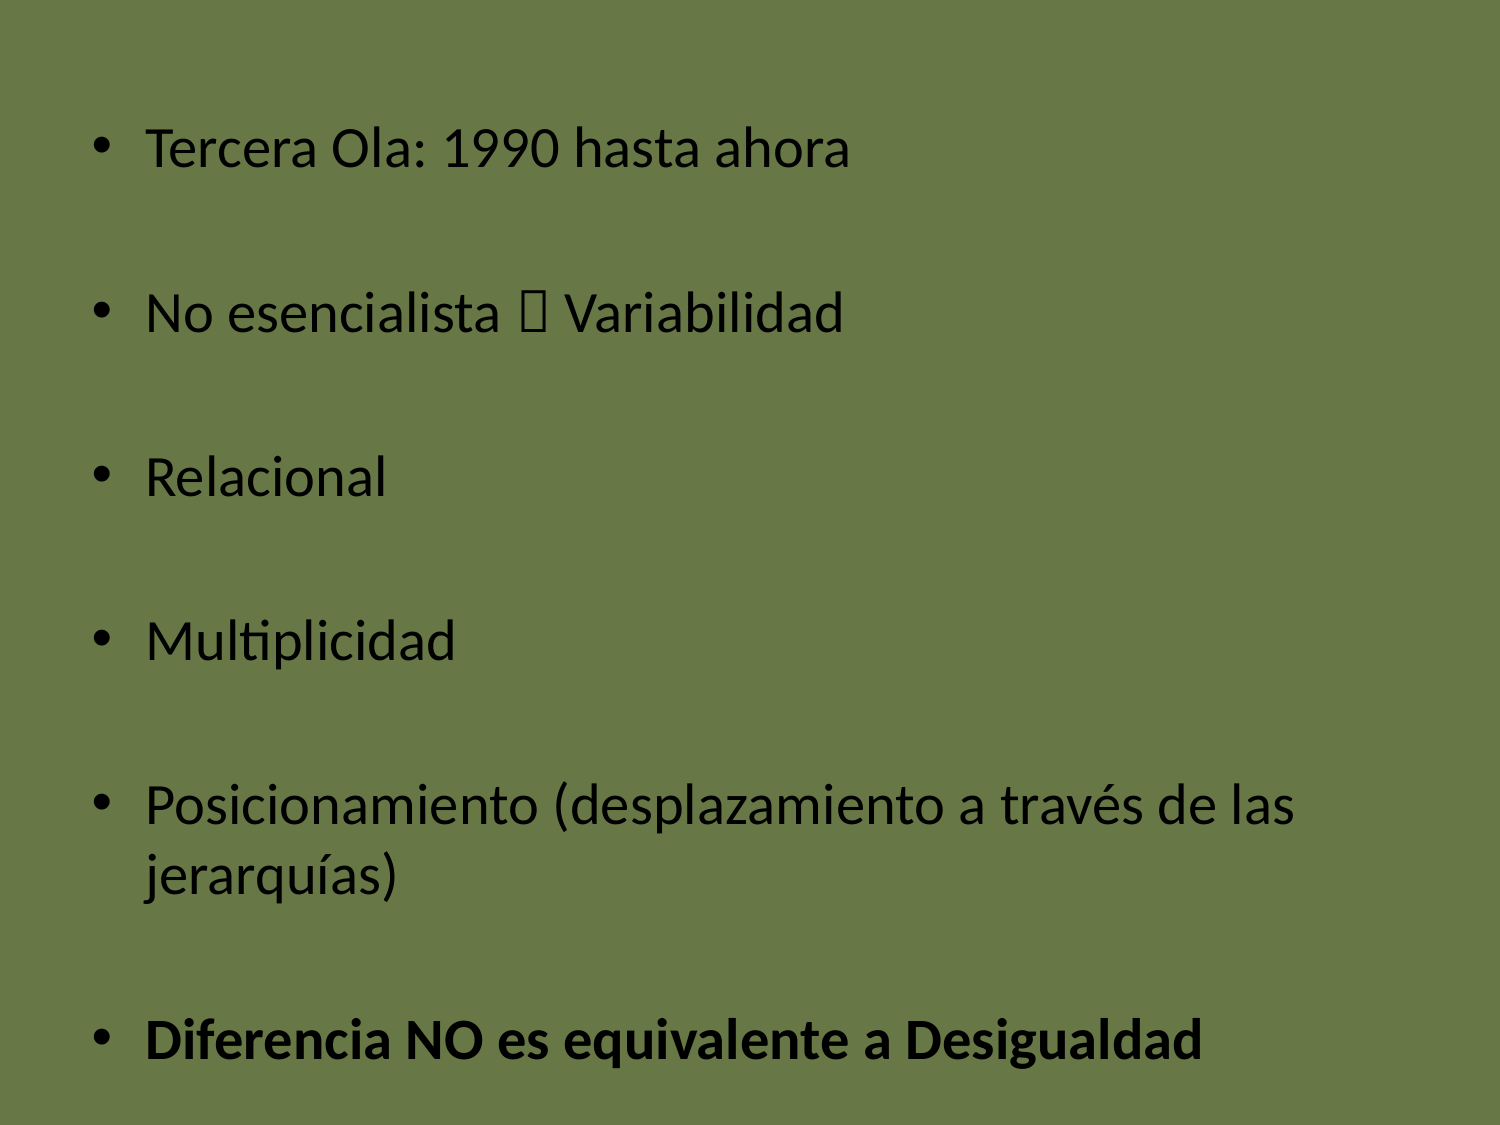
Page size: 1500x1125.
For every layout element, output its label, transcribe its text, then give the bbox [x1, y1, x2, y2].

list Tercera Ola: 1990 hasta ahora No esencialista  Variabilidad Relacional Multiplicidad Posicionamiento (desplazamiento a través de las jerarquías) Diferencia NO es equivalente a Desigualdad [76, 101, 1447, 1083]
